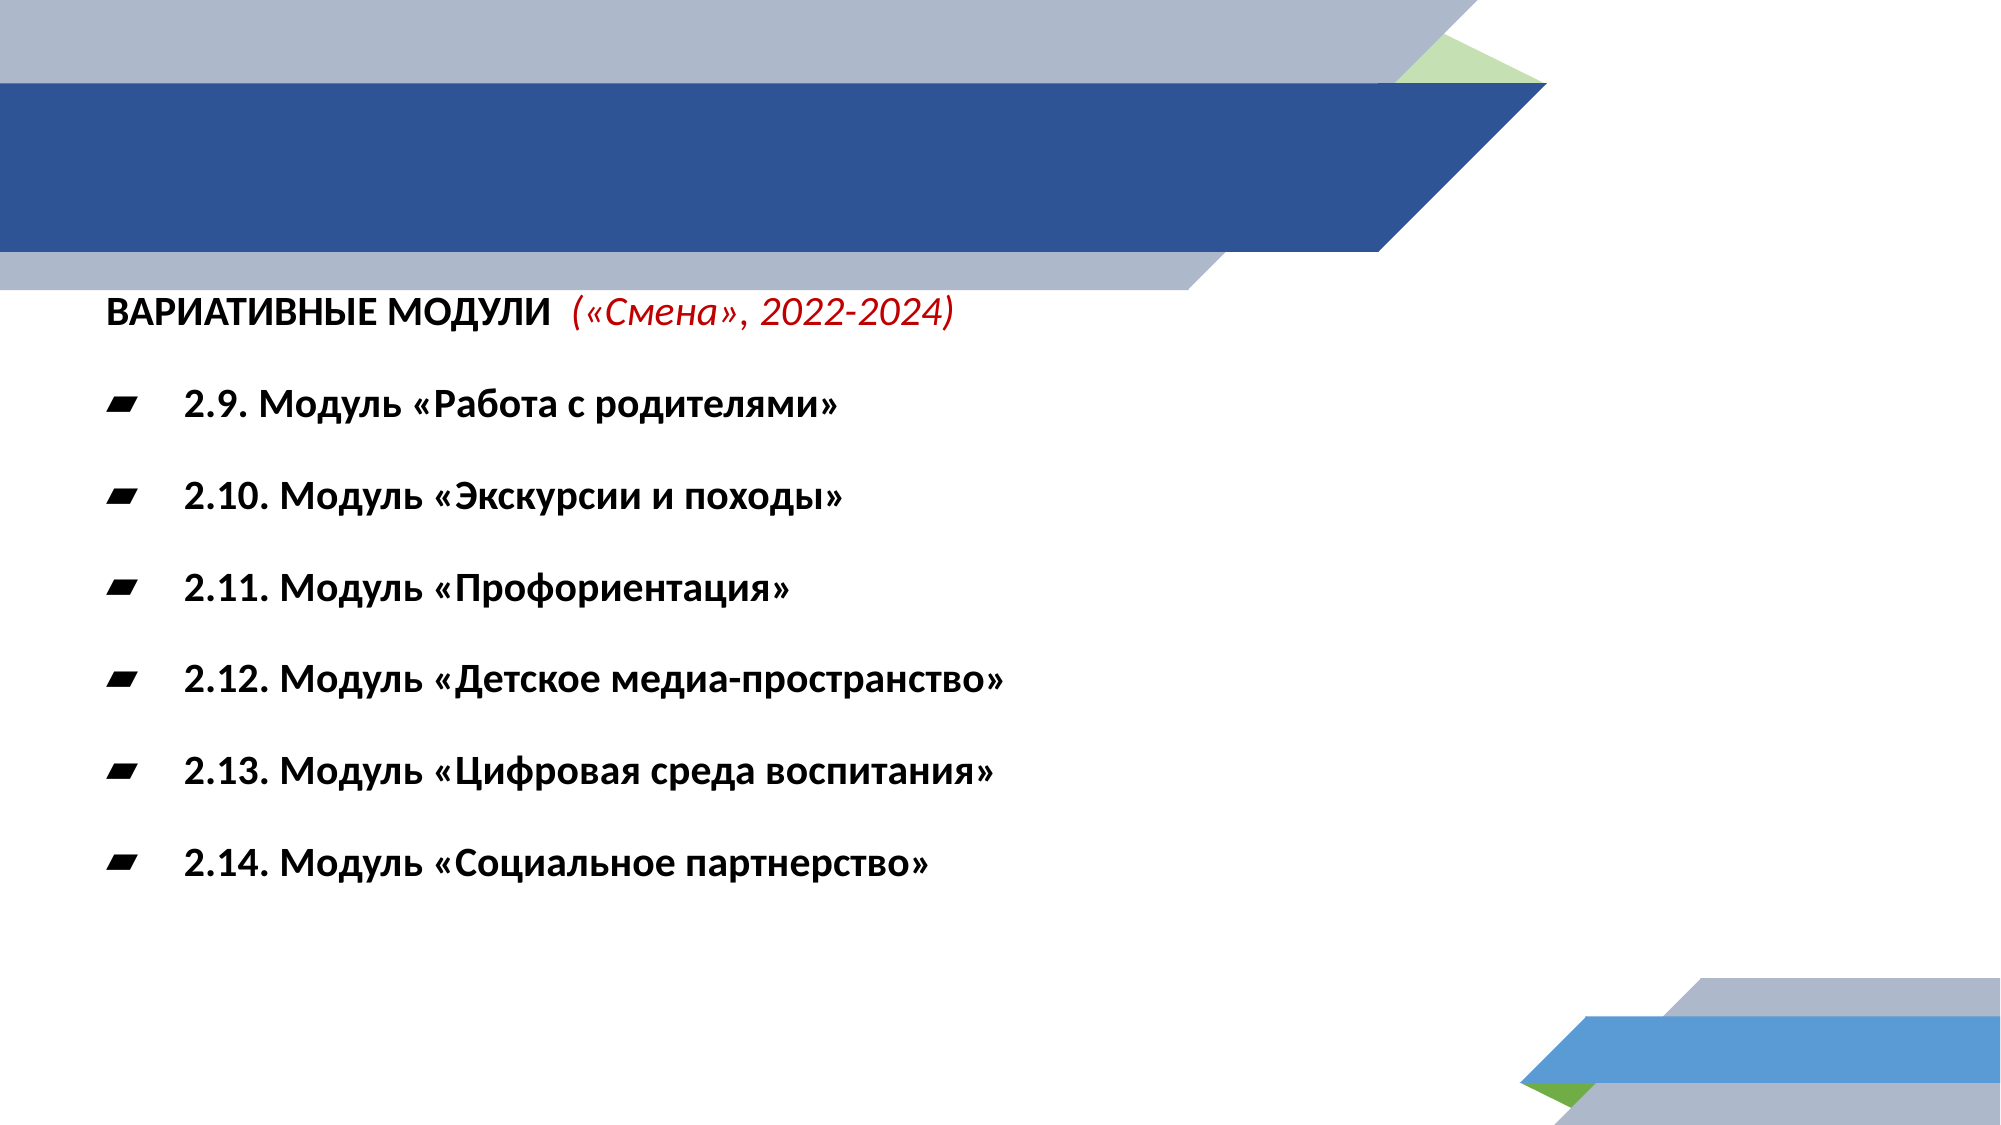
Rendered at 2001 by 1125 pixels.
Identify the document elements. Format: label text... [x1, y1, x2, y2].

list ВАРИАТИВНЫЕ МОДУЛИ («Смена», 2022-2024) 2.9. Модуль «Работа с родителями» 2.10. Модуль «Экскурсии и походы» 2.11. Модуль «Профориентация» 2.12. Модуль «Детское медиа-пространство» 2.13. Модуль «Цифровая среда воспитания» 2.14. Модуль «Социальное партнерство» [68, 56, 1922, 1103]
